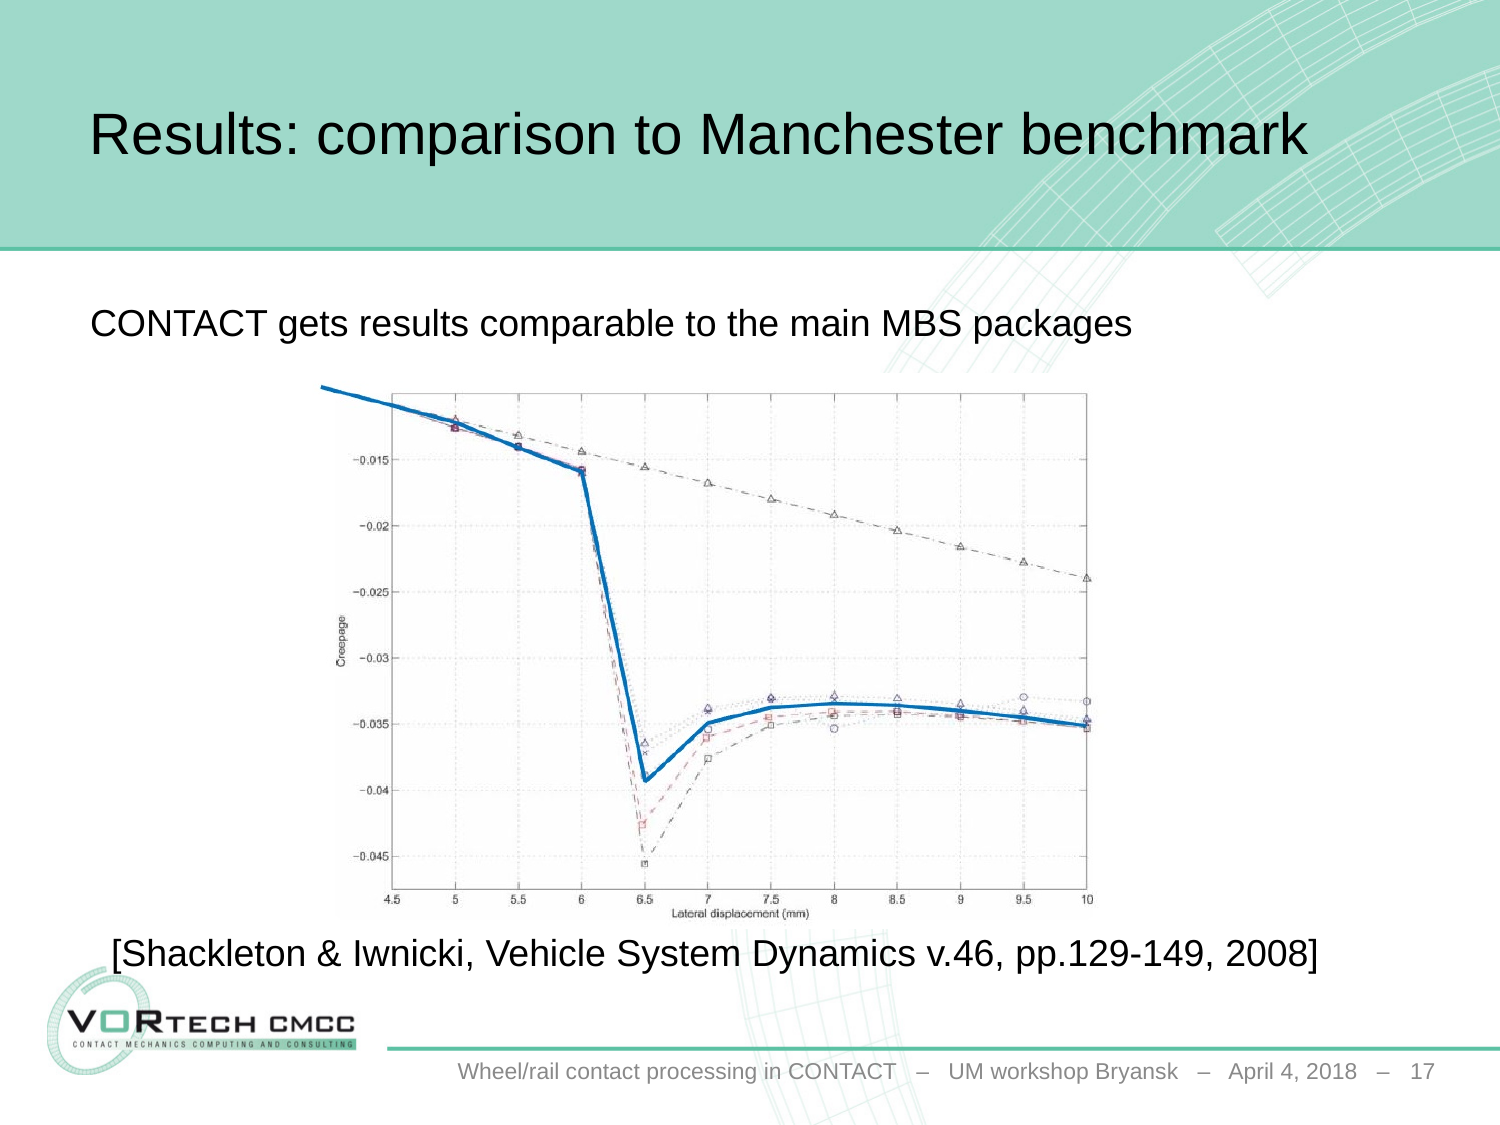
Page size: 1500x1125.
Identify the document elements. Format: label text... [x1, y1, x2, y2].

picture [0, 0, 1500, 1125]
list CONTACT gets results comparable to the main MBS packages [Shackleton & Iwnicki, Vehicle System Dynamics v.46, pp.129-149, 2008] [75, 291, 1341, 929]
title Results: comparison to Manchester benchmark [75, 37, 1425, 225]
